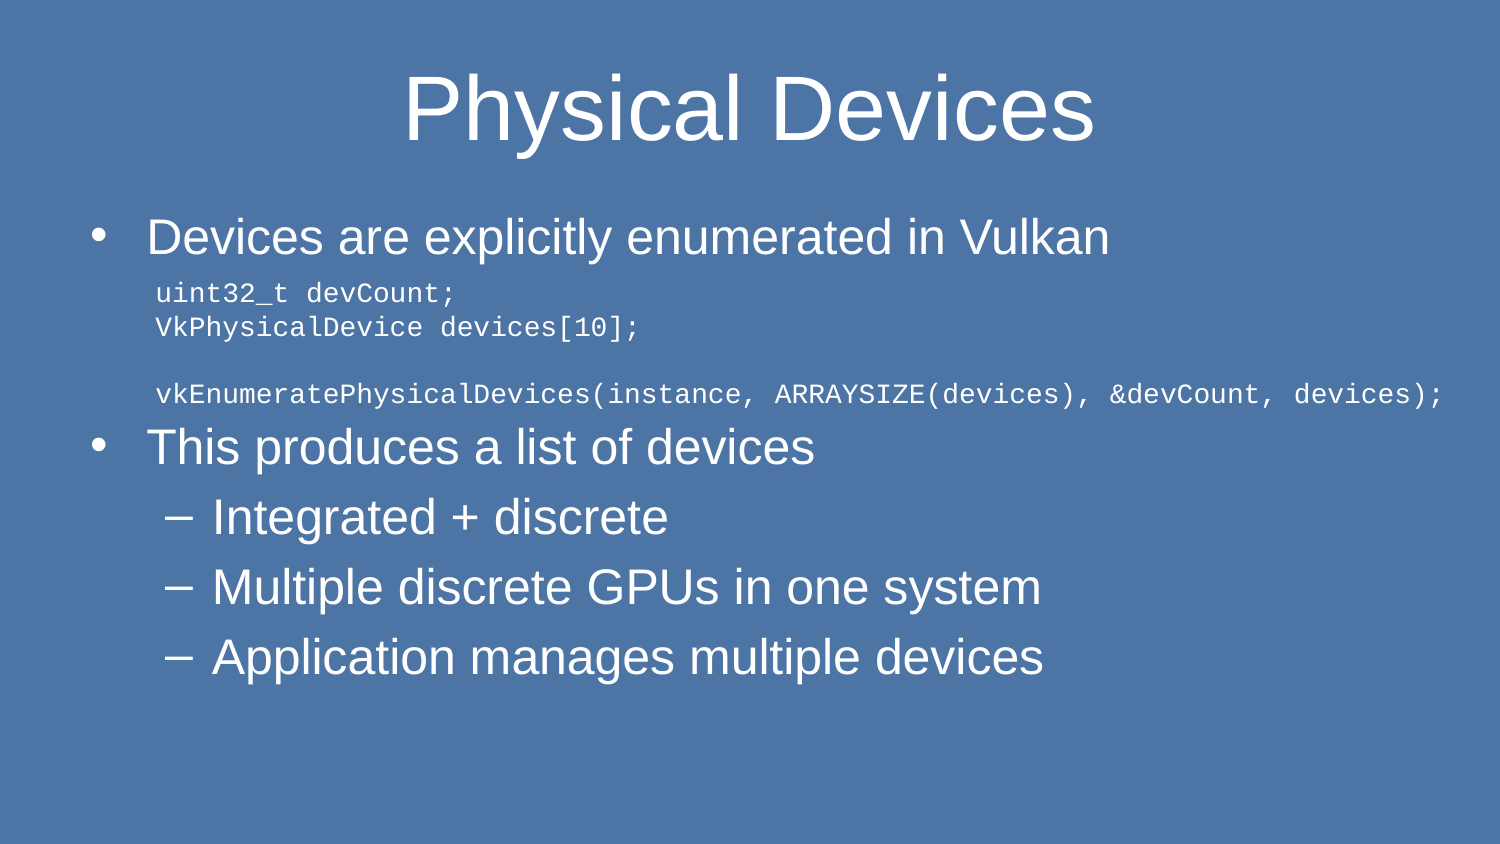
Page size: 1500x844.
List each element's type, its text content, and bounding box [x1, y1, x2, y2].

title Physical Devices [75, 33, 1425, 175]
text_box uint32_t devCount; VkPhysicalDevice devices[10]; vkEnumeratePhysicalDevices(instance, ARRAYSIZE(devices), &devCount, devices); [140, 267, 1461, 416]
list Devices are explicitly enumerated in Vulkan This produces a list of devices Integrated + discrete Multiple discrete GPUs in one system Application manages multiple devices [75, 196, 1425, 754]
